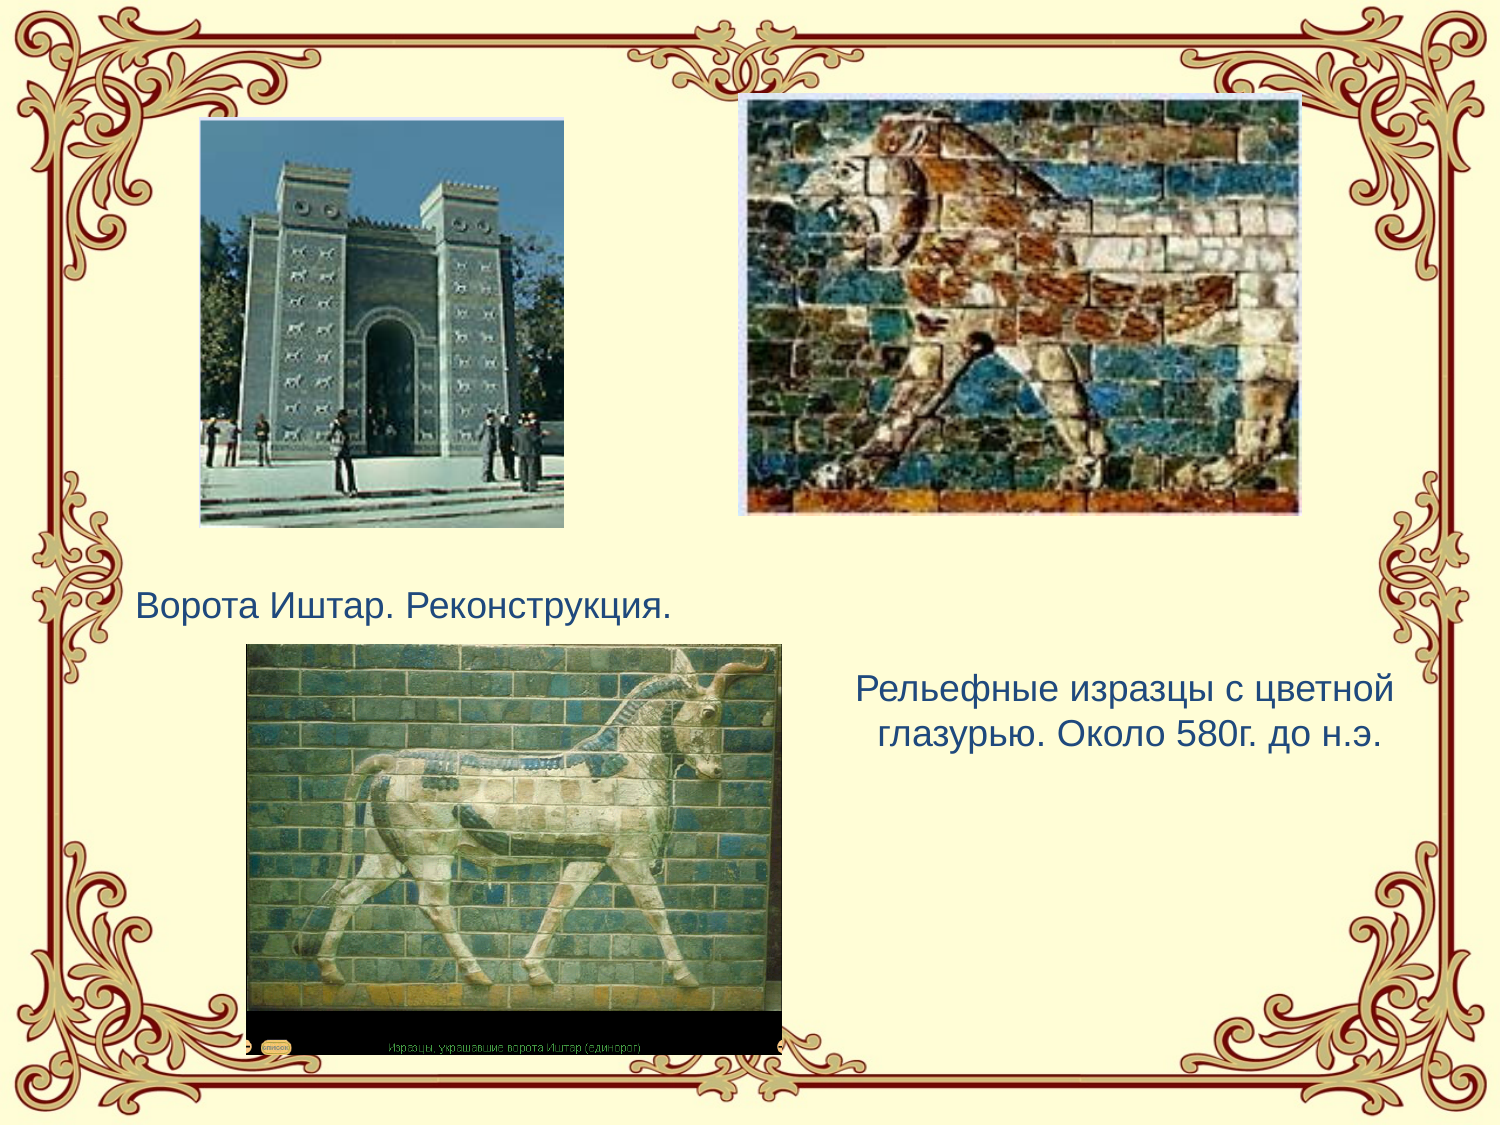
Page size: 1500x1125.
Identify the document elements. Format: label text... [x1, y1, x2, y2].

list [198, 116, 565, 528]
text_box Ворота Иштар. Реконструкция. [120, 574, 688, 634]
picture [0, 0, 1500, 1125]
text_box Рельефные изразцы с цветной глазурью. Около 580г. до н.э. [786, 656, 1500, 761]
